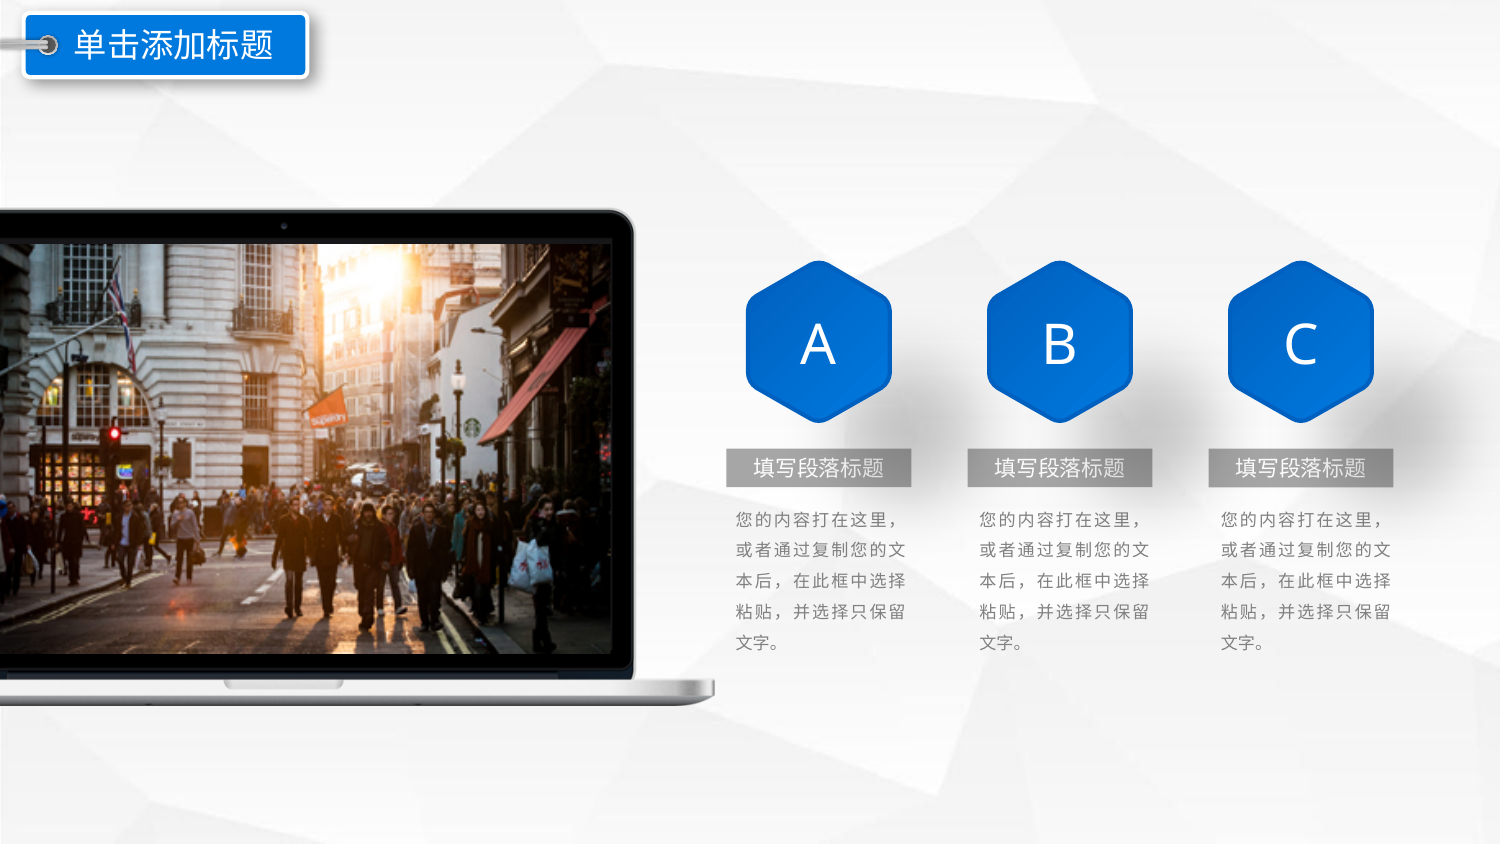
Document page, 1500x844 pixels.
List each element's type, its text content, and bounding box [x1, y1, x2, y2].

text_box 填写段落标题 [985, 448, 1073, 488]
picture [0, 0, 1500, 844]
text_box 您的内容打在这里，或者通过复制您的文本后，在此框中选择粘贴，并选择只保留文字。 [964, 491, 1165, 661]
text_box B [988, 261, 1132, 422]
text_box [38, 35, 58, 55]
text_box A [747, 261, 891, 422]
text_box 填写段落标题 [1226, 448, 1314, 488]
text_box 单击添加标题 [39, 17, 308, 72]
text_box 您的内容打在这里，或者通过复制您的文本后，在此框中选择粘贴，并选择只保留文字。 [1206, 491, 1406, 661]
text_box 您的内容打在这里，或者通过复制您的文本后，在此框中选择粘贴，并选择只保留文字。 [720, 491, 921, 661]
text_box 填写段落标题 [725, 448, 832, 488]
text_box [0, 40, 48, 49]
text_box [22, 11, 309, 79]
text_box C [1229, 261, 1373, 422]
